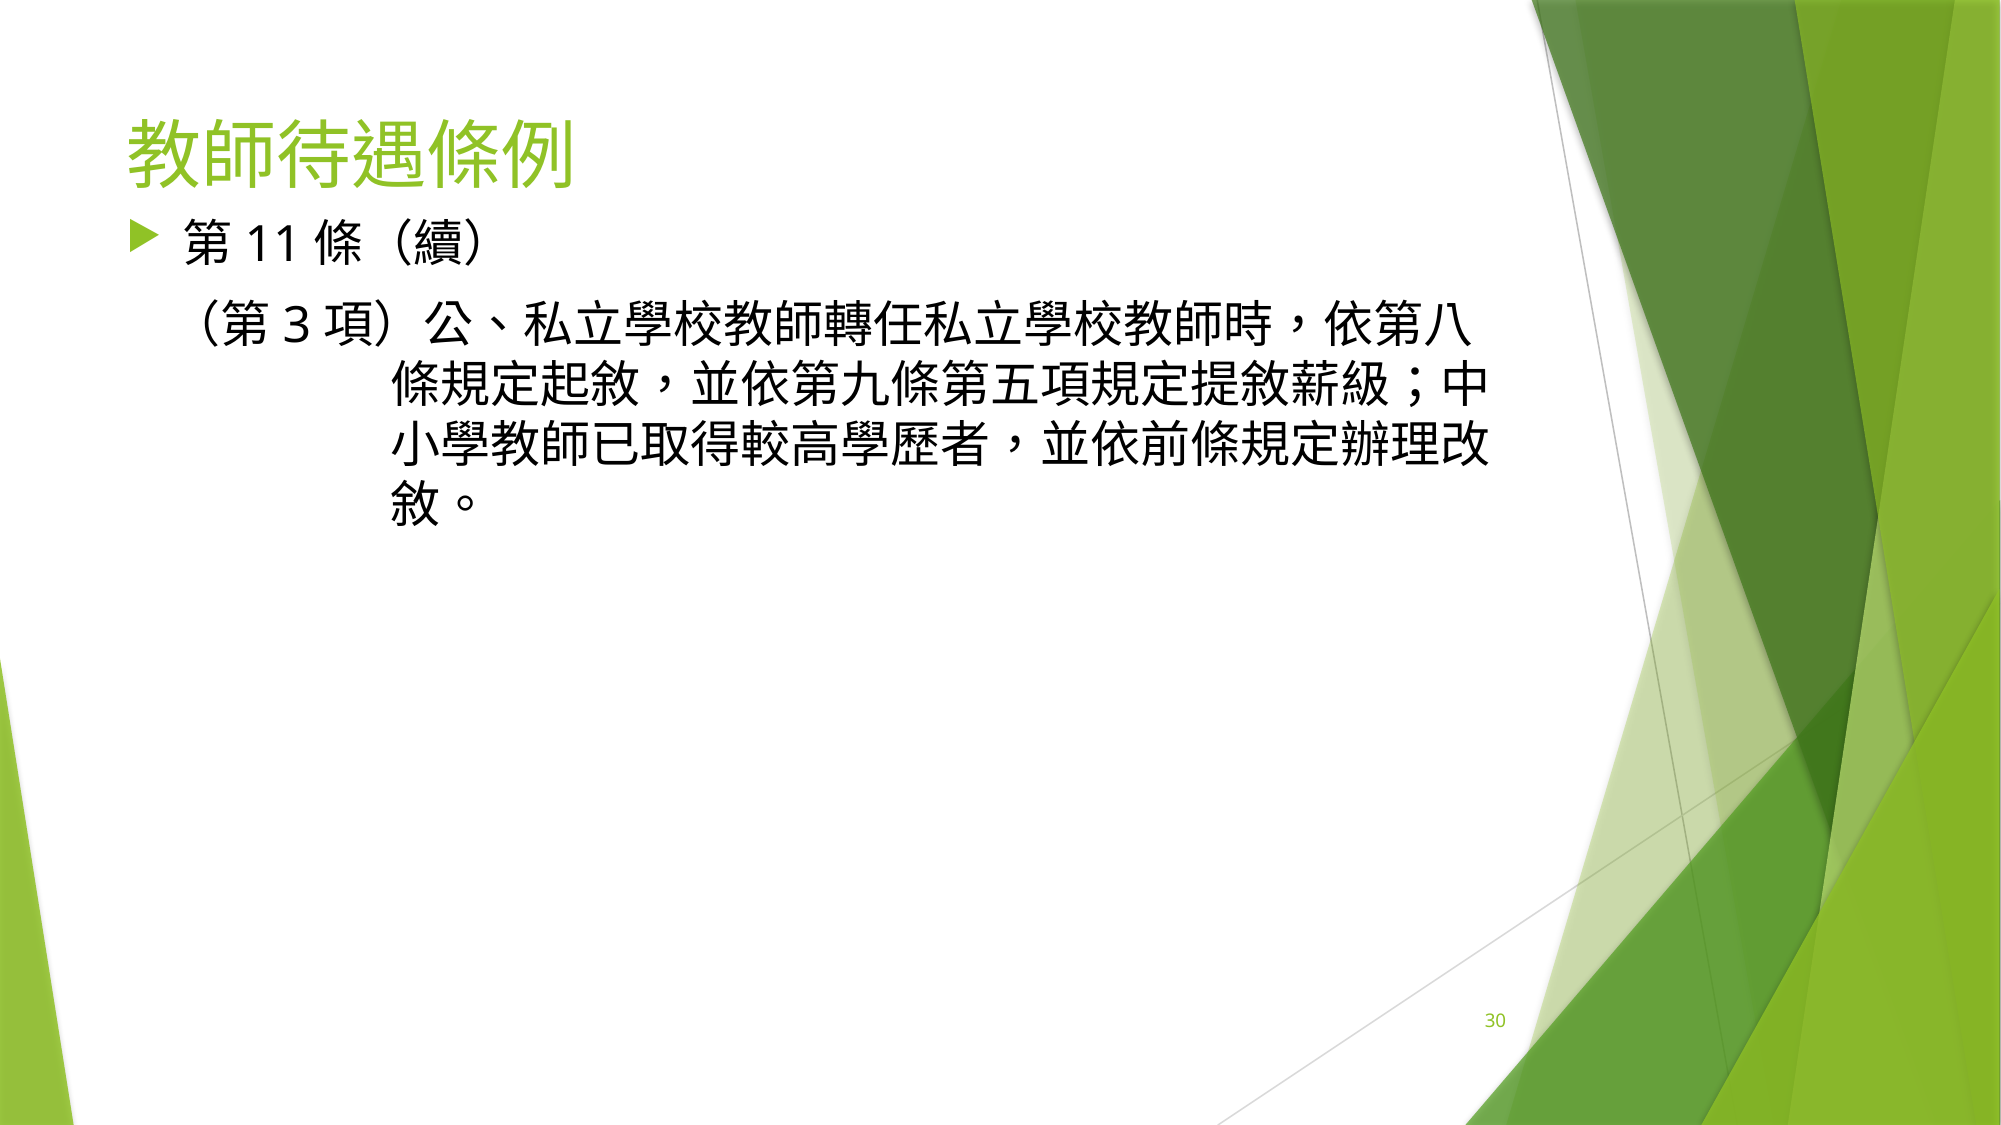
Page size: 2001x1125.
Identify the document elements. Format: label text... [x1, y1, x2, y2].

title 教師待遇條例 [111, 99, 1522, 203]
list 第11條（續） （第3項）公、私立學校教師轉任私立學校教師時，依第八條規定起敘，並依第九條第五項規定提敘薪級；中小學教師已取得較高學歷者，並依前條規定辦理改敘。 [111, 203, 1522, 975]
slide_number 30 [1409, 991, 1522, 1051]
